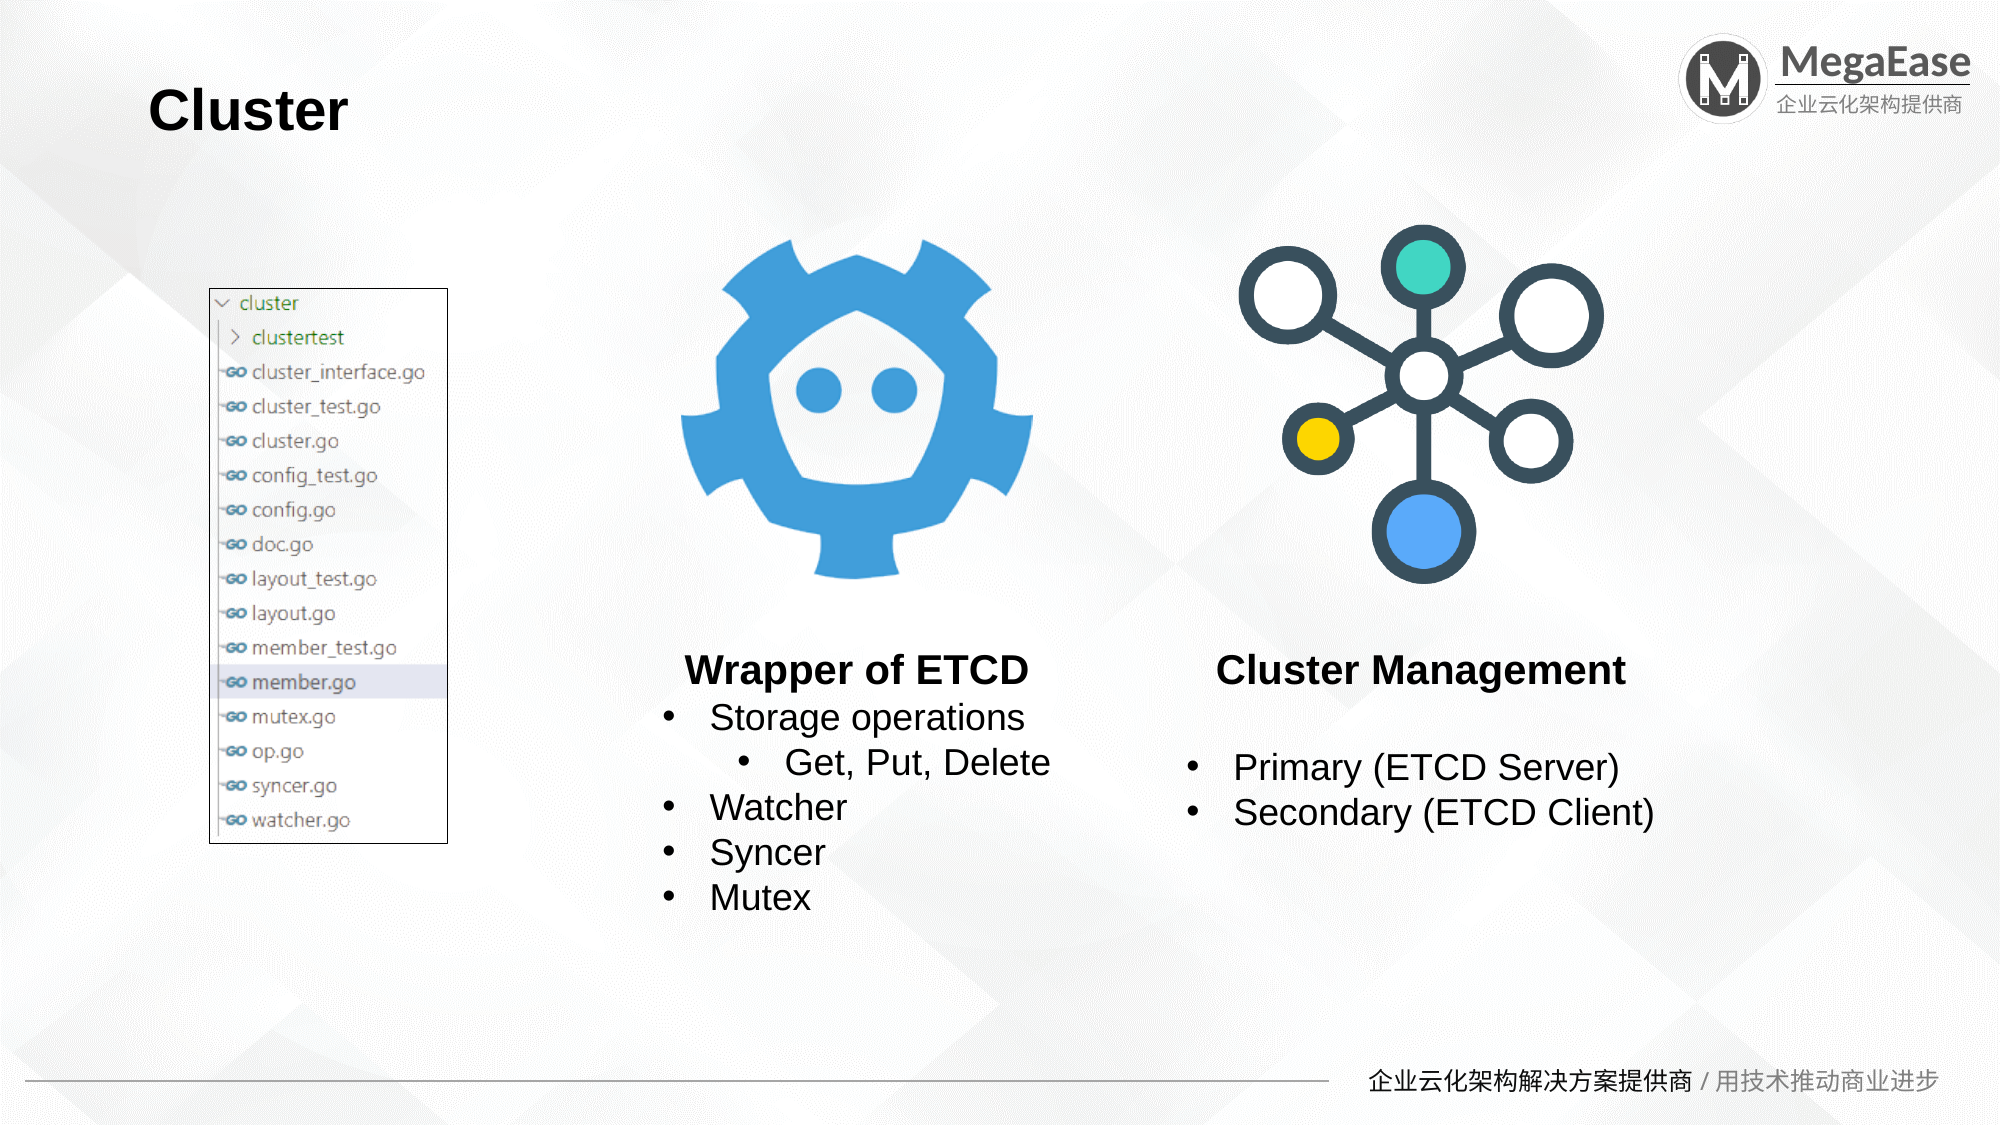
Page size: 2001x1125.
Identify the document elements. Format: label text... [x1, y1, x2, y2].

text_box Wrapper of ETCD Storage operations Get, Put, Delete Watcher Syncer Mutex [647, 635, 1067, 926]
text_box Cluster [134, 64, 365, 150]
picture [0, 0, 2000, 1125]
text_box Cluster Management Primary (ETCD Server) Secondary (ETCD Client) [1171, 635, 1671, 841]
